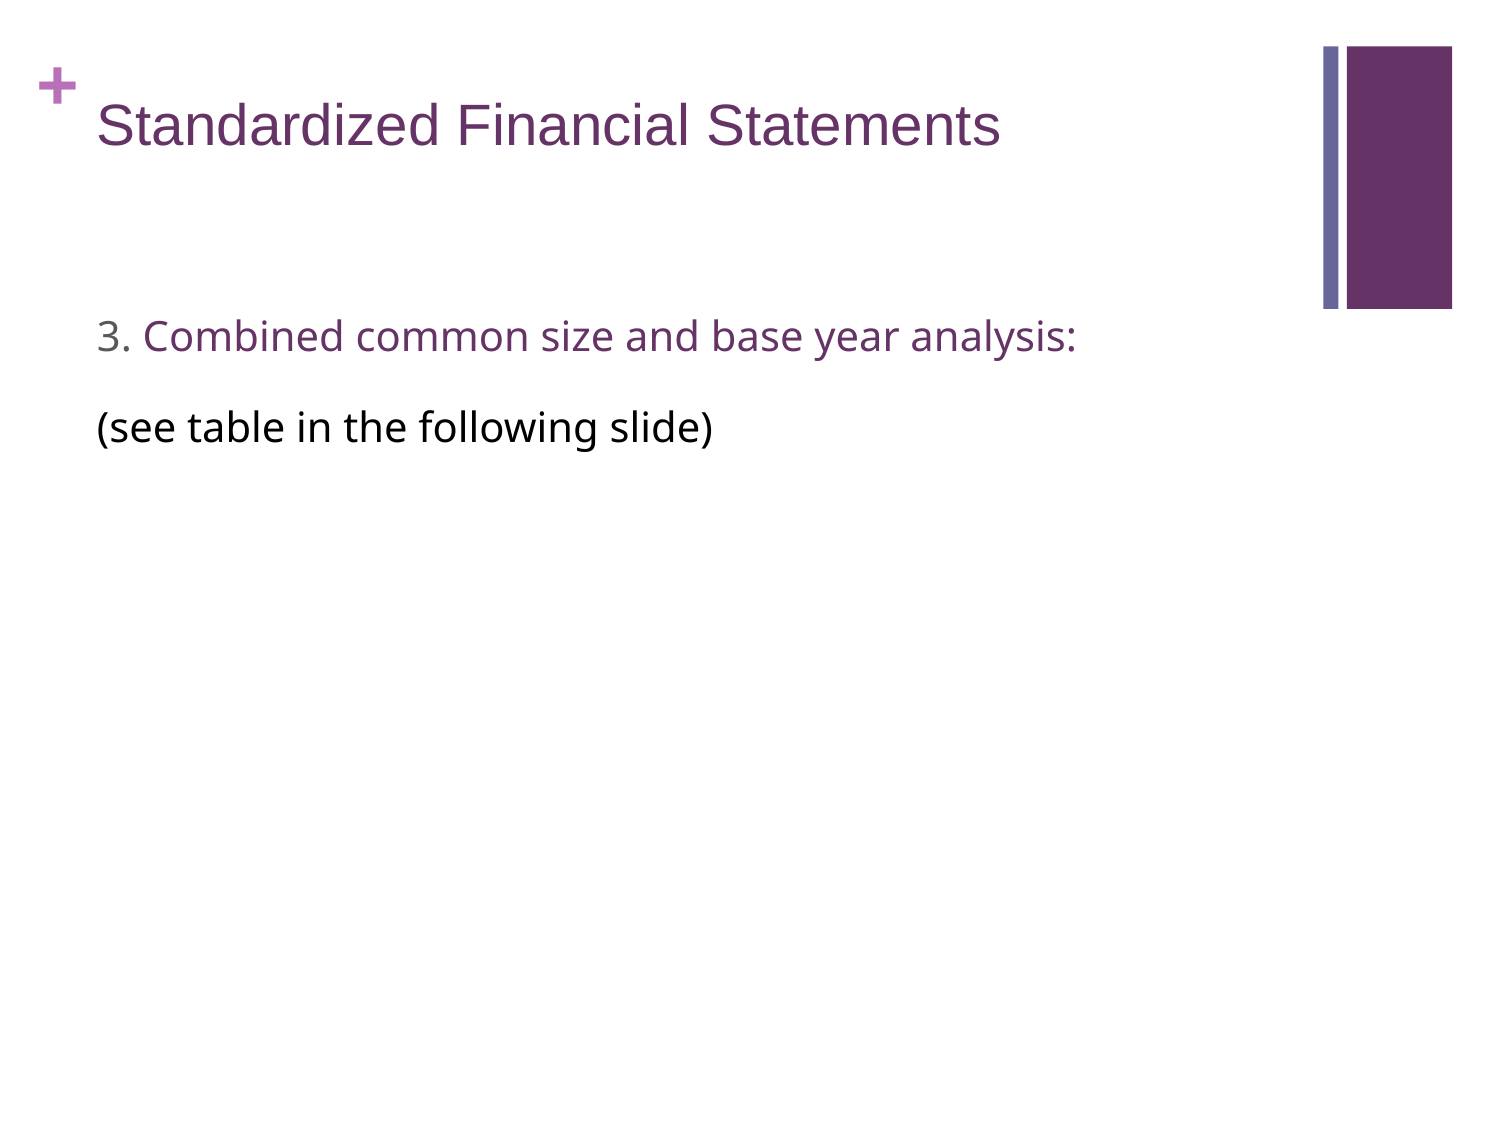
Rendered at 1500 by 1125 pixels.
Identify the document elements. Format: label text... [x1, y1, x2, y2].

list 3. Combined common size and base year analysis: (see table in the following slide) [81, 301, 1322, 1005]
title Standardized Financial Statements [81, 79, 1322, 211]
